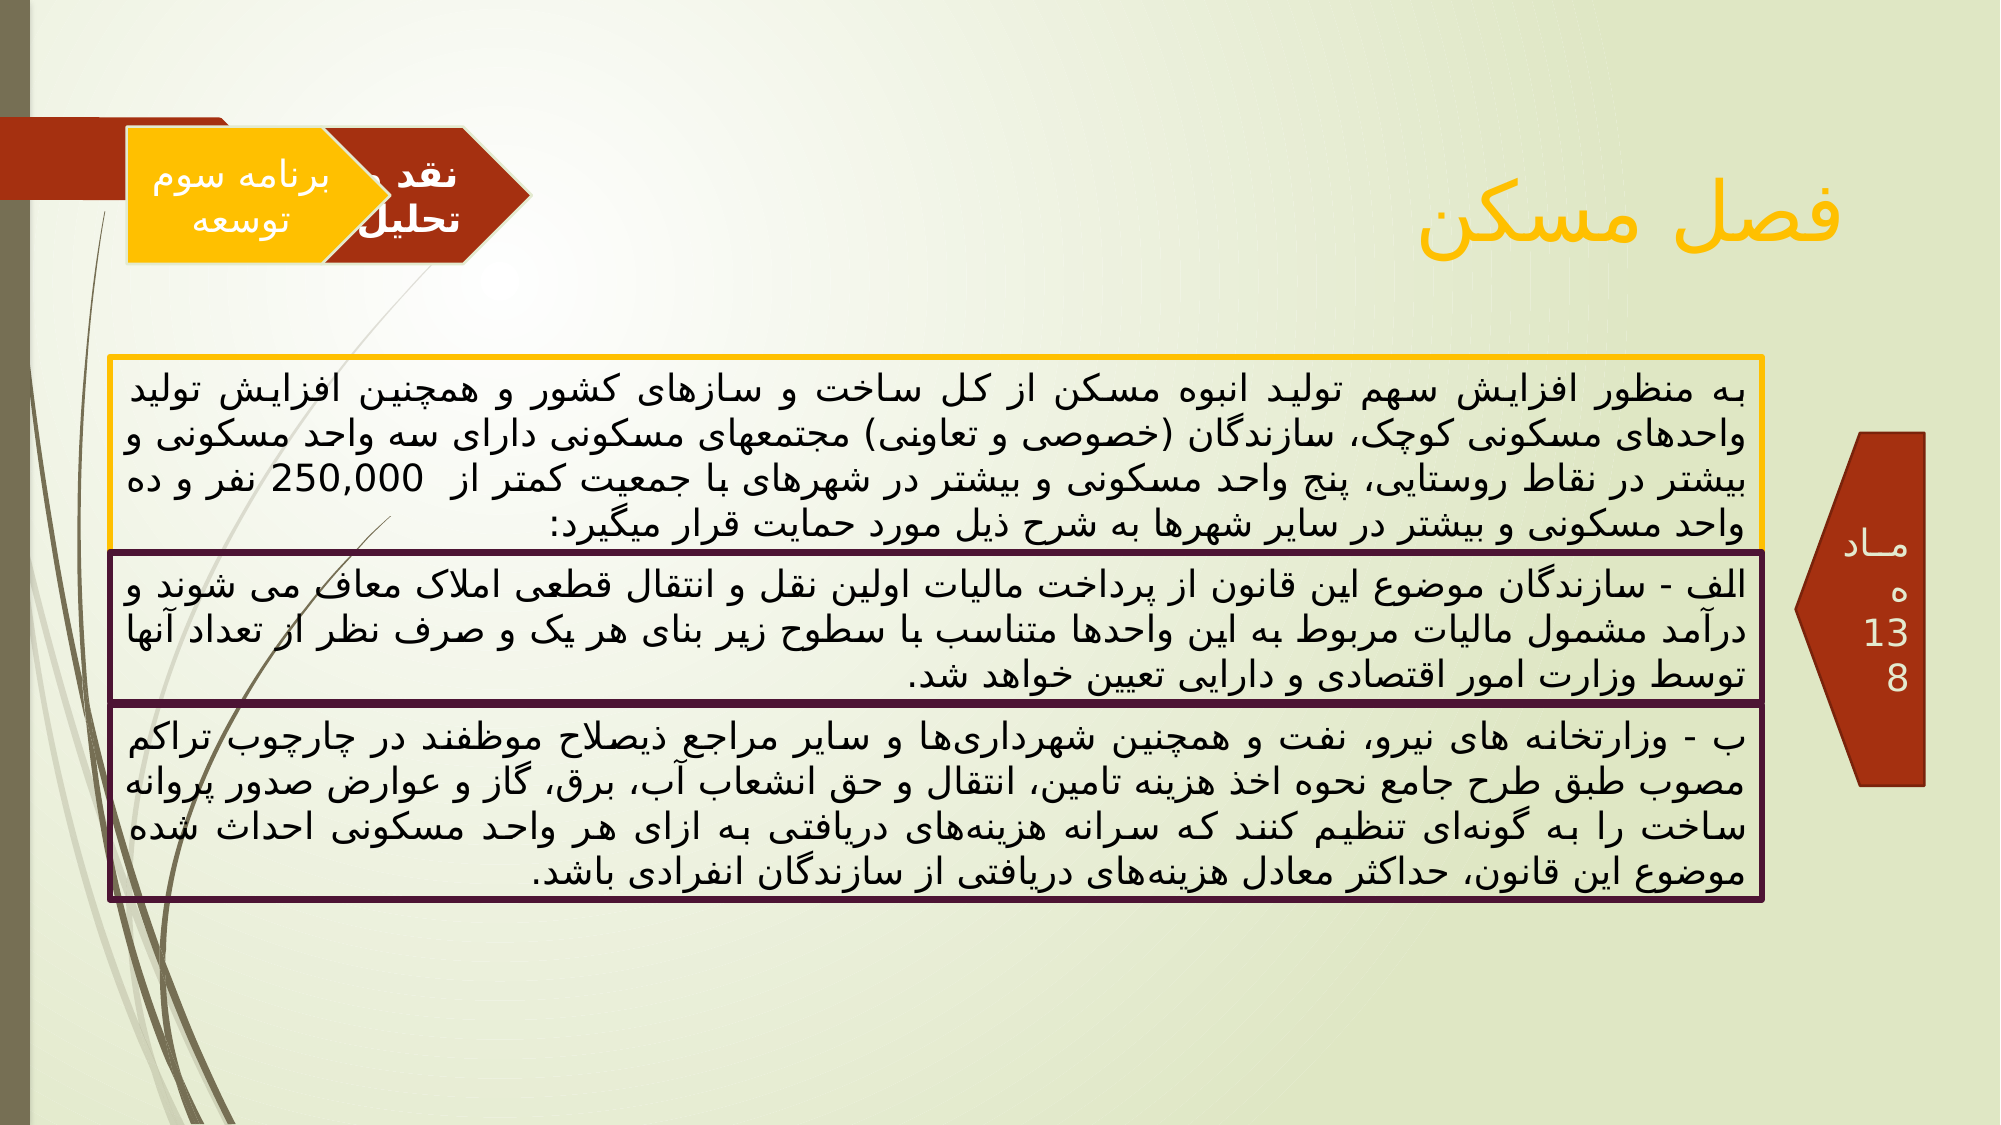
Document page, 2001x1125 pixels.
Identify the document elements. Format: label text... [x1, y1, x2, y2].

text_box برنامه سوم توسعه [125, 125, 392, 266]
text_box الف - سازندگان موضوع این قانون از پرداخت مالیات اولین نقل و انتقال قطعی املاک معاف می شوند و درآمد مشمول مالیات مربوط به این واحدها متناسب با سطوح زیر بنای هر یک و صرف نظر از تعداد آنها توسط وزارت امور اقتصادی و دارایی تعیین خواهد شد. [109, 552, 1762, 703]
text_box نقد و تحلیل [323, 125, 533, 266]
text_box ب - وزارتخانه های نیرو، نفت و همچنین شهرداری‌ها و سایر مراجع ذیصلاح موظفند در چارچوب تراکم مصوب طبق طرح جامع نحوه اخذ هزینه تامین، انتقال و حق انشعاب آب، برق، گاز و عوارض صدور پروانه ساخت را به گونه‌ای تنظیم کنند که سرانه هزینه‌های دریافتی به ازای هر واحد مسکونی احداث شده موضوع این قانون، حداکثر معادل هزینه‌های دریافتی از سازندگان انفرادی باشد. [109, 704, 1762, 900]
text_box فصل مسکن [537, 151, 1861, 266]
text_box ماده 138 [1794, 431, 1926, 788]
text_box به منظور افزایش سهم تولید انبوه مسکن از کل ساخت و سازهای کشور و همچنین افزایش تولید واحدهای مسکونی کوچک، سازندگان (خصوصی و تعاونی) مجتمعهای مسکونی دارای سه واحد مسکونی و بیشتر در نقاط روستایی، پنج واحد مسکونی و بیشتر در شهرهای با جمعیت کمتر از 250,000 نفر و ده واحد مسکونی و بیشتر در سایر شهرها به شرح ذیل مورد حمایت قرار میگیرد: [109, 357, 1762, 552]
